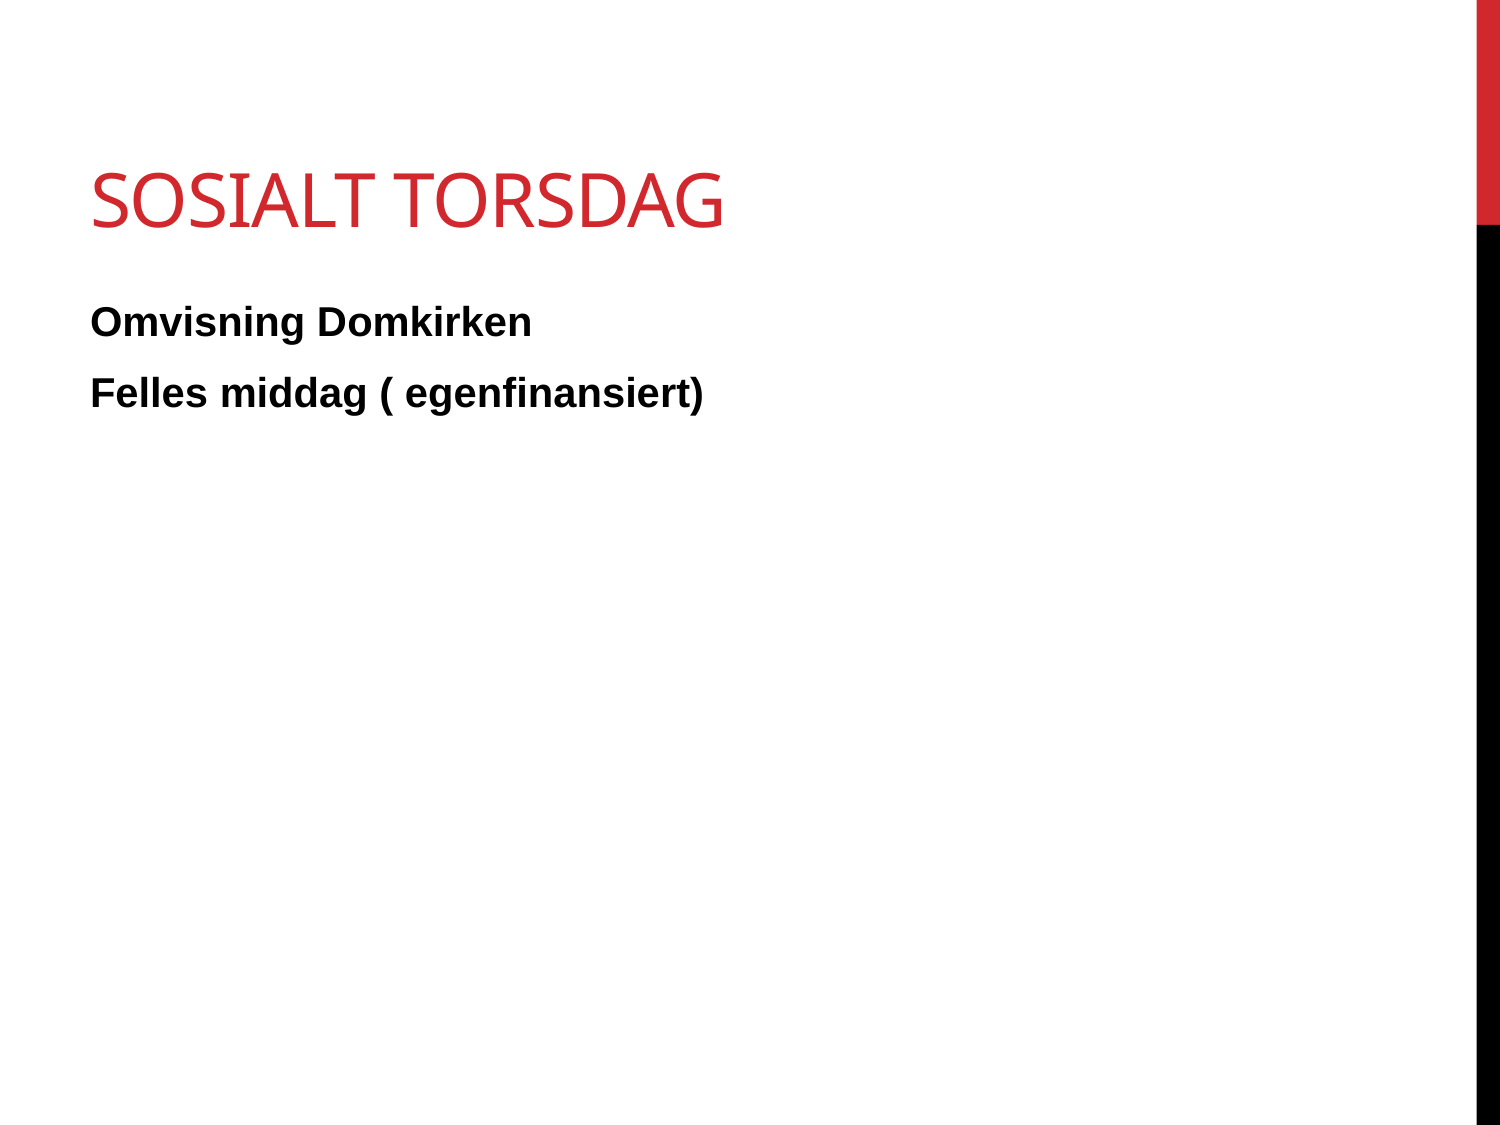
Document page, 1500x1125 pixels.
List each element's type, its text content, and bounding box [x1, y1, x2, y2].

list Omvisning Domkirken Felles middag ( egenfinansiert) [75, 287, 1325, 1005]
title Sosialt torsdag [75, 25, 1025, 250]
